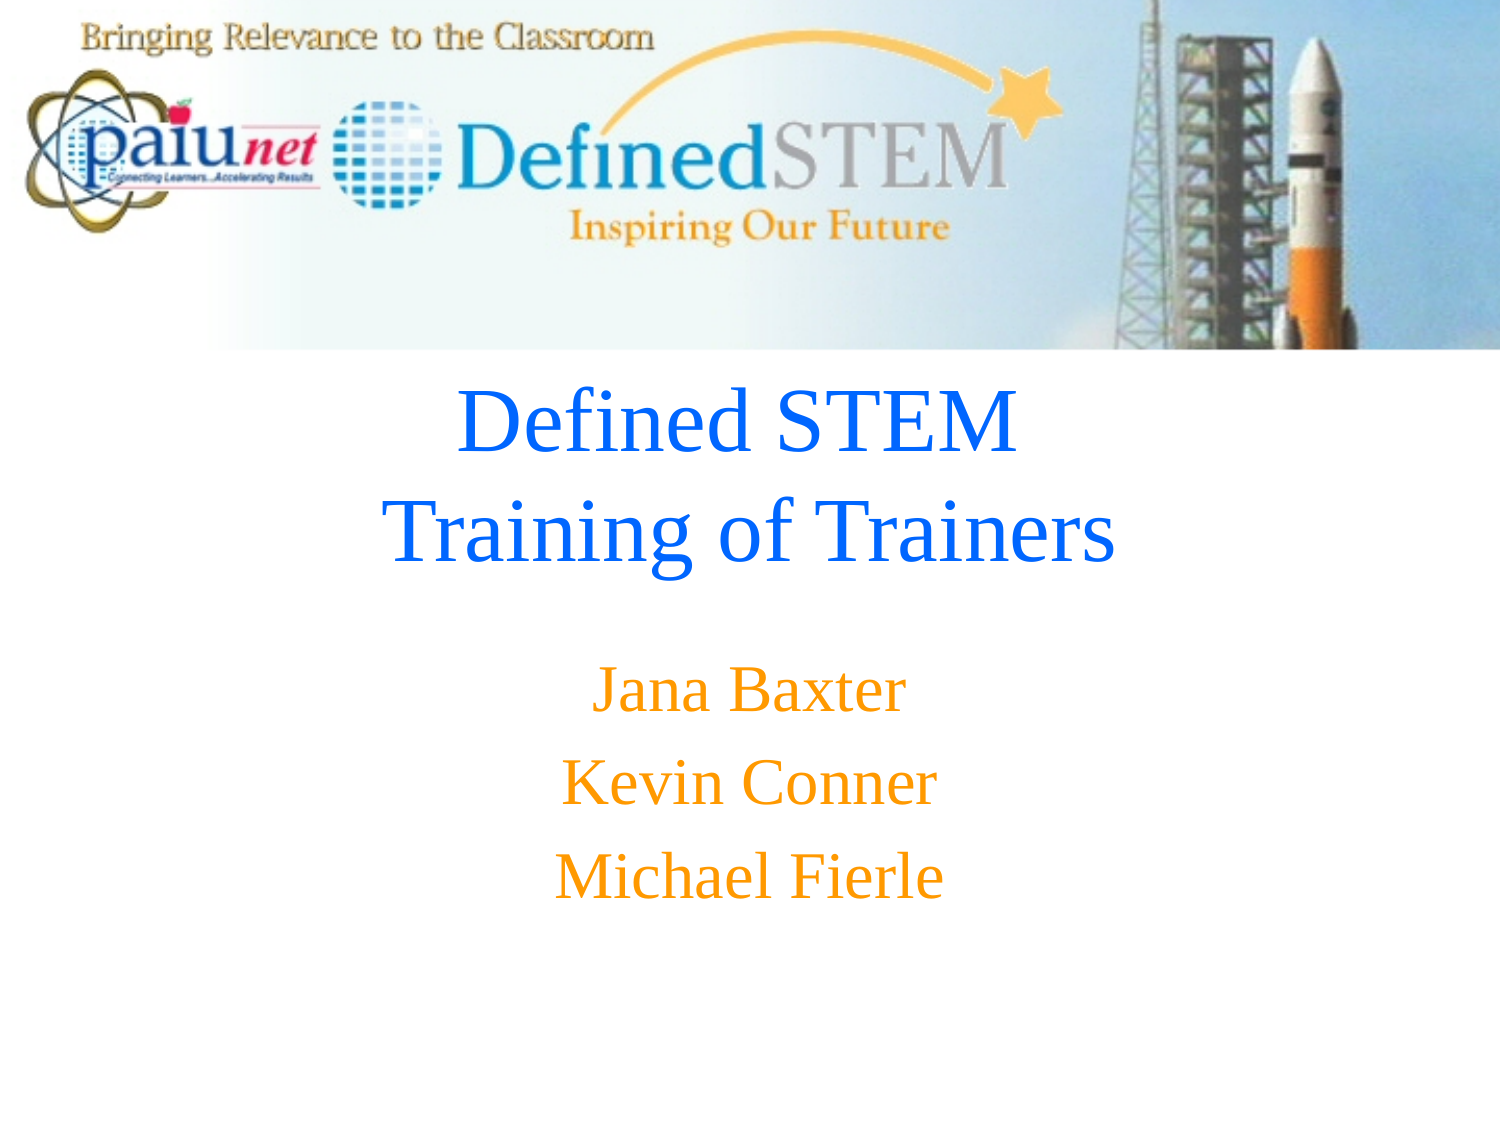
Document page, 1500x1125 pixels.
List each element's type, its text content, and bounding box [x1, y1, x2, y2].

subtitle Jana Baxter Kevin Conner Michael Fierle [224, 637, 1276, 926]
title Defined STEM Training of Trainers [112, 349, 1388, 591]
picture [0, 0, 1500, 365]
